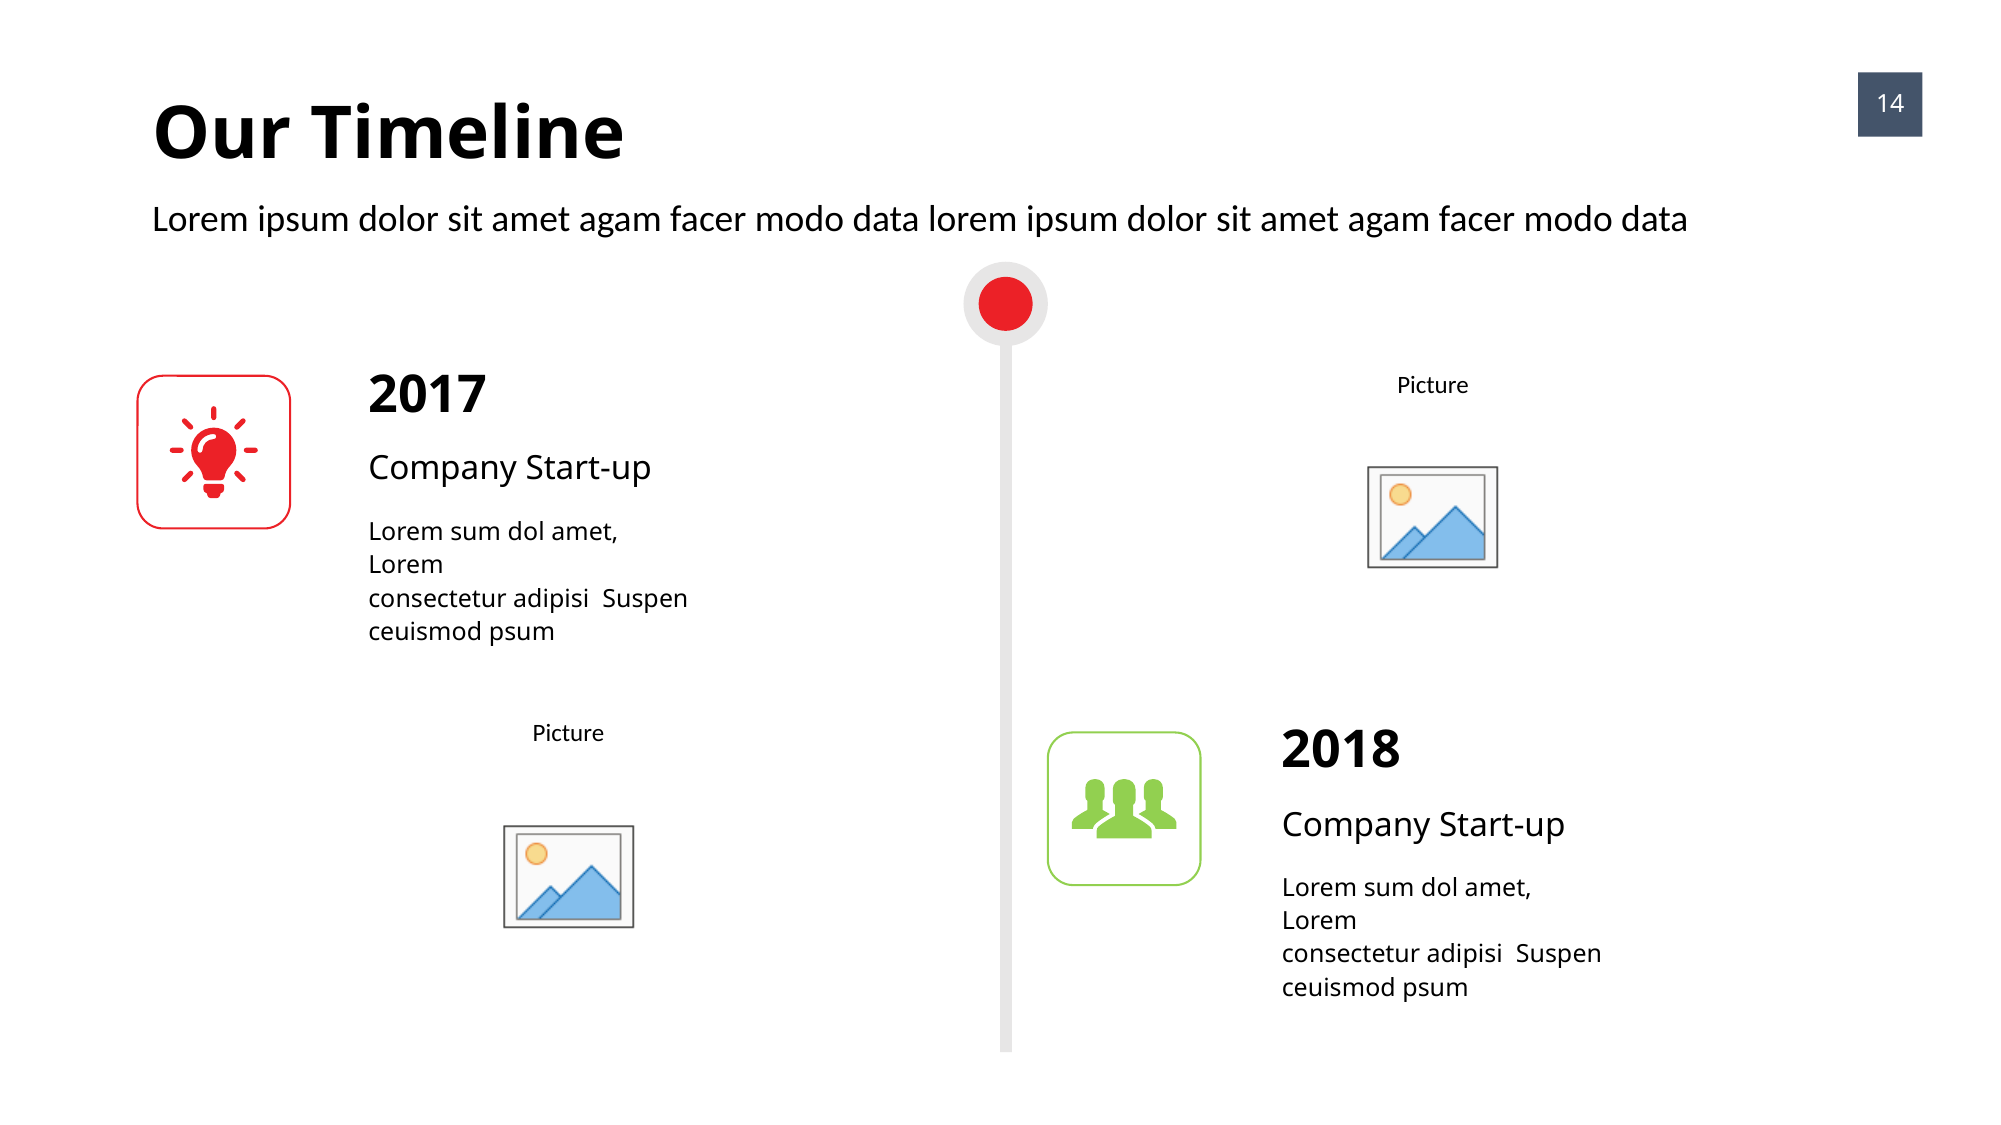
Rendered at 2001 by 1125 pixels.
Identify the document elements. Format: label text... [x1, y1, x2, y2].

picture [1011, 361, 1855, 674]
title Our Timeline [137, 78, 1863, 186]
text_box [963, 261, 1048, 347]
slide_number 14 [1863, 78, 1927, 130]
picture [137, 708, 1000, 1047]
text_box [999, 347, 1013, 1053]
subtitle Lorem ipsum dolor sit amet agam facer modo data lorem ipsum dolor sit amet agam facer modo data [137, 186, 1863, 227]
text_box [137, 352, 737, 621]
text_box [1047, 708, 1651, 977]
